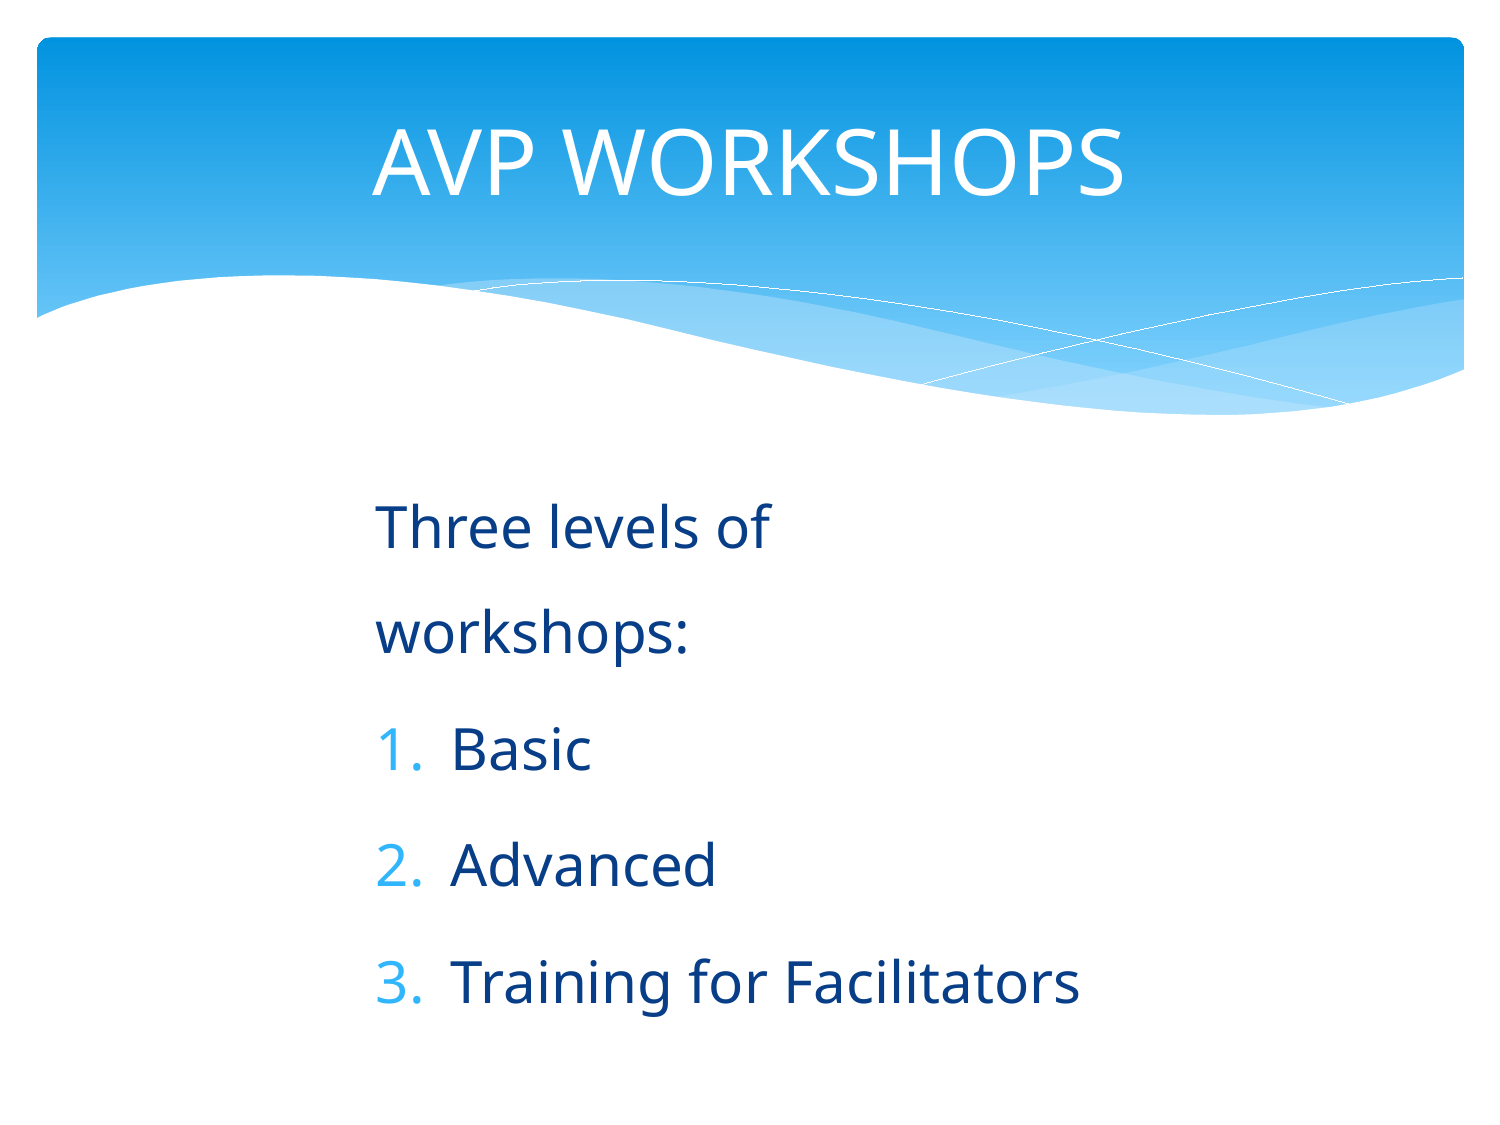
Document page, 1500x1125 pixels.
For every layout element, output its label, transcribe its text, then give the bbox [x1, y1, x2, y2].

list Three levels of workshops: Basic Advanced Training for Facilitators [360, 447, 1114, 1005]
title AVP WORKSHOPS [75, 55, 1425, 261]
